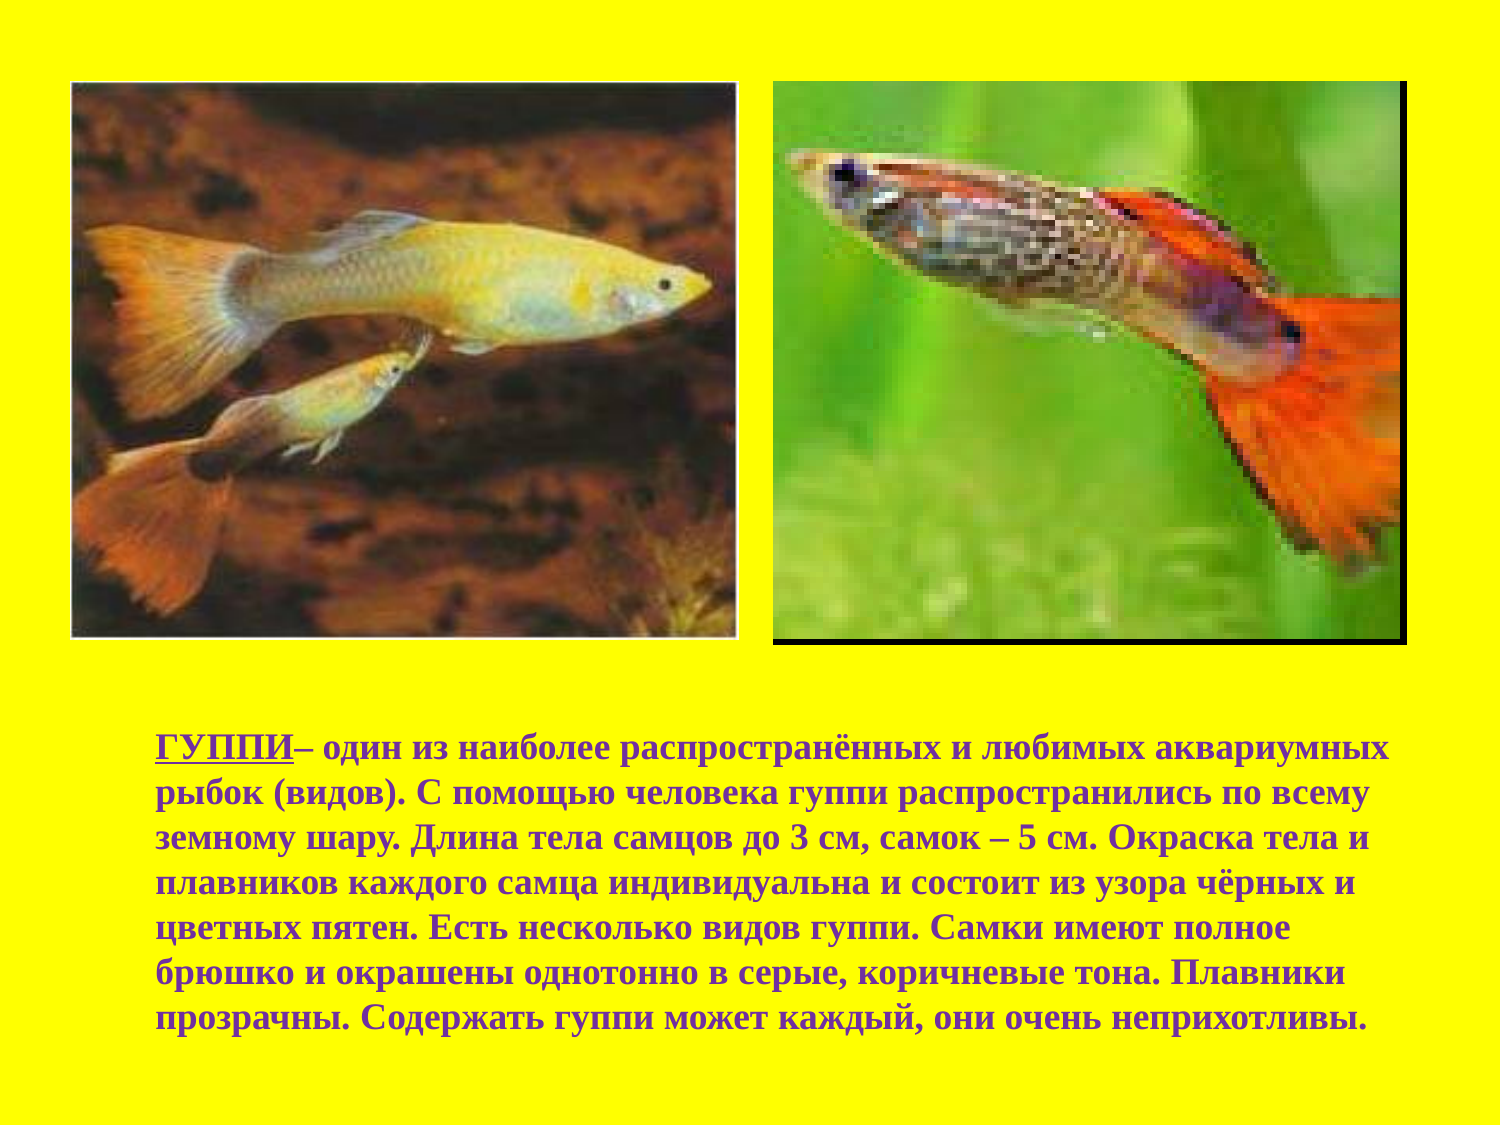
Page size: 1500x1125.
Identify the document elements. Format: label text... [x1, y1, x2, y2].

picture [773, 81, 1407, 645]
picture [70, 81, 739, 640]
text_box ГУППИ– один из наиболее распространённых и любимых аквариумных рыбок (видов). С помощью человека гуппи распространились по всему земному шару. Длина тела самцов до 3 см, самок – 5 см. Окраска тела и плавников каждого самца индивидуальна и состоит из узора чёрных и цветных пятен. Есть несколько видов гуппи. Самки имеют полное брюшко и окрашены однотонно в серые, коричневые тона. Плавники прозрачны. Содержать гуппи может каждый, они очень неприхотливы. [140, 714, 1407, 1045]
